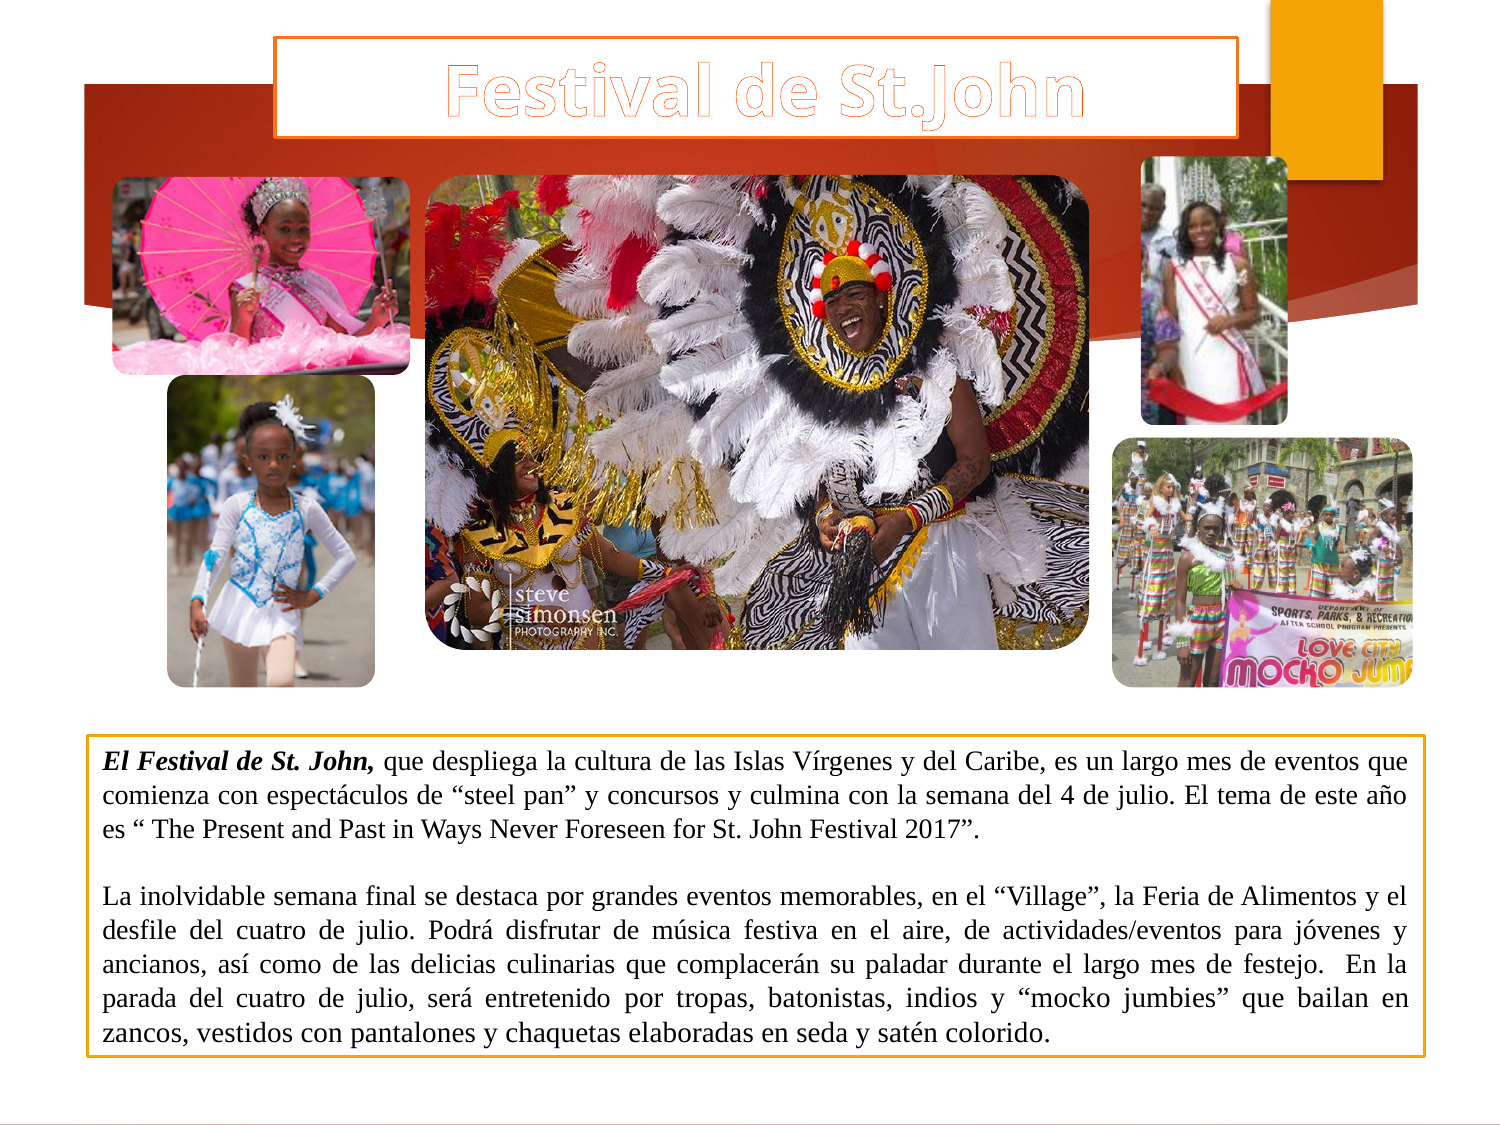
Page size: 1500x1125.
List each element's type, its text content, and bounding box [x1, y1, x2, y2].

text_box El Festival de St. John, que despliega la cultura de las Islas Vírgenes y del Caribe, es un largo mes de eventos que comienza con espectáculos de “steel pan” y concursos y culmina con la semana del 4 de julio. El tema de este año es “ The Present and Past in Ways Never Foreseen for St. John Festival 2017”. La inolvidable semana final se destaca por grandes eventos memorables, en el “Village”, la Feria de Alimentos y el desfile del cuatro de julio. Podrá disfrutar de música festiva en el aire, de actividades/eventos para jóvenes y ancianos, así como de las delicias culinarias que complacerán su paladar durante el largo mes de festejo. En la parada del cuatro de julio, será entretenido por tropas, batonistas, indios y “mocko jumbies” que bailan en zancos, vestidos con pantalones y chaquetas elaboradas en seda y satén colorido. [86, 734, 1426, 1058]
picture [112, 176, 411, 688]
text_box Festival de St.John [273, 36, 1239, 139]
picture [1140, 156, 1288, 426]
picture [1111, 437, 1413, 688]
picture [424, 174, 1090, 651]
